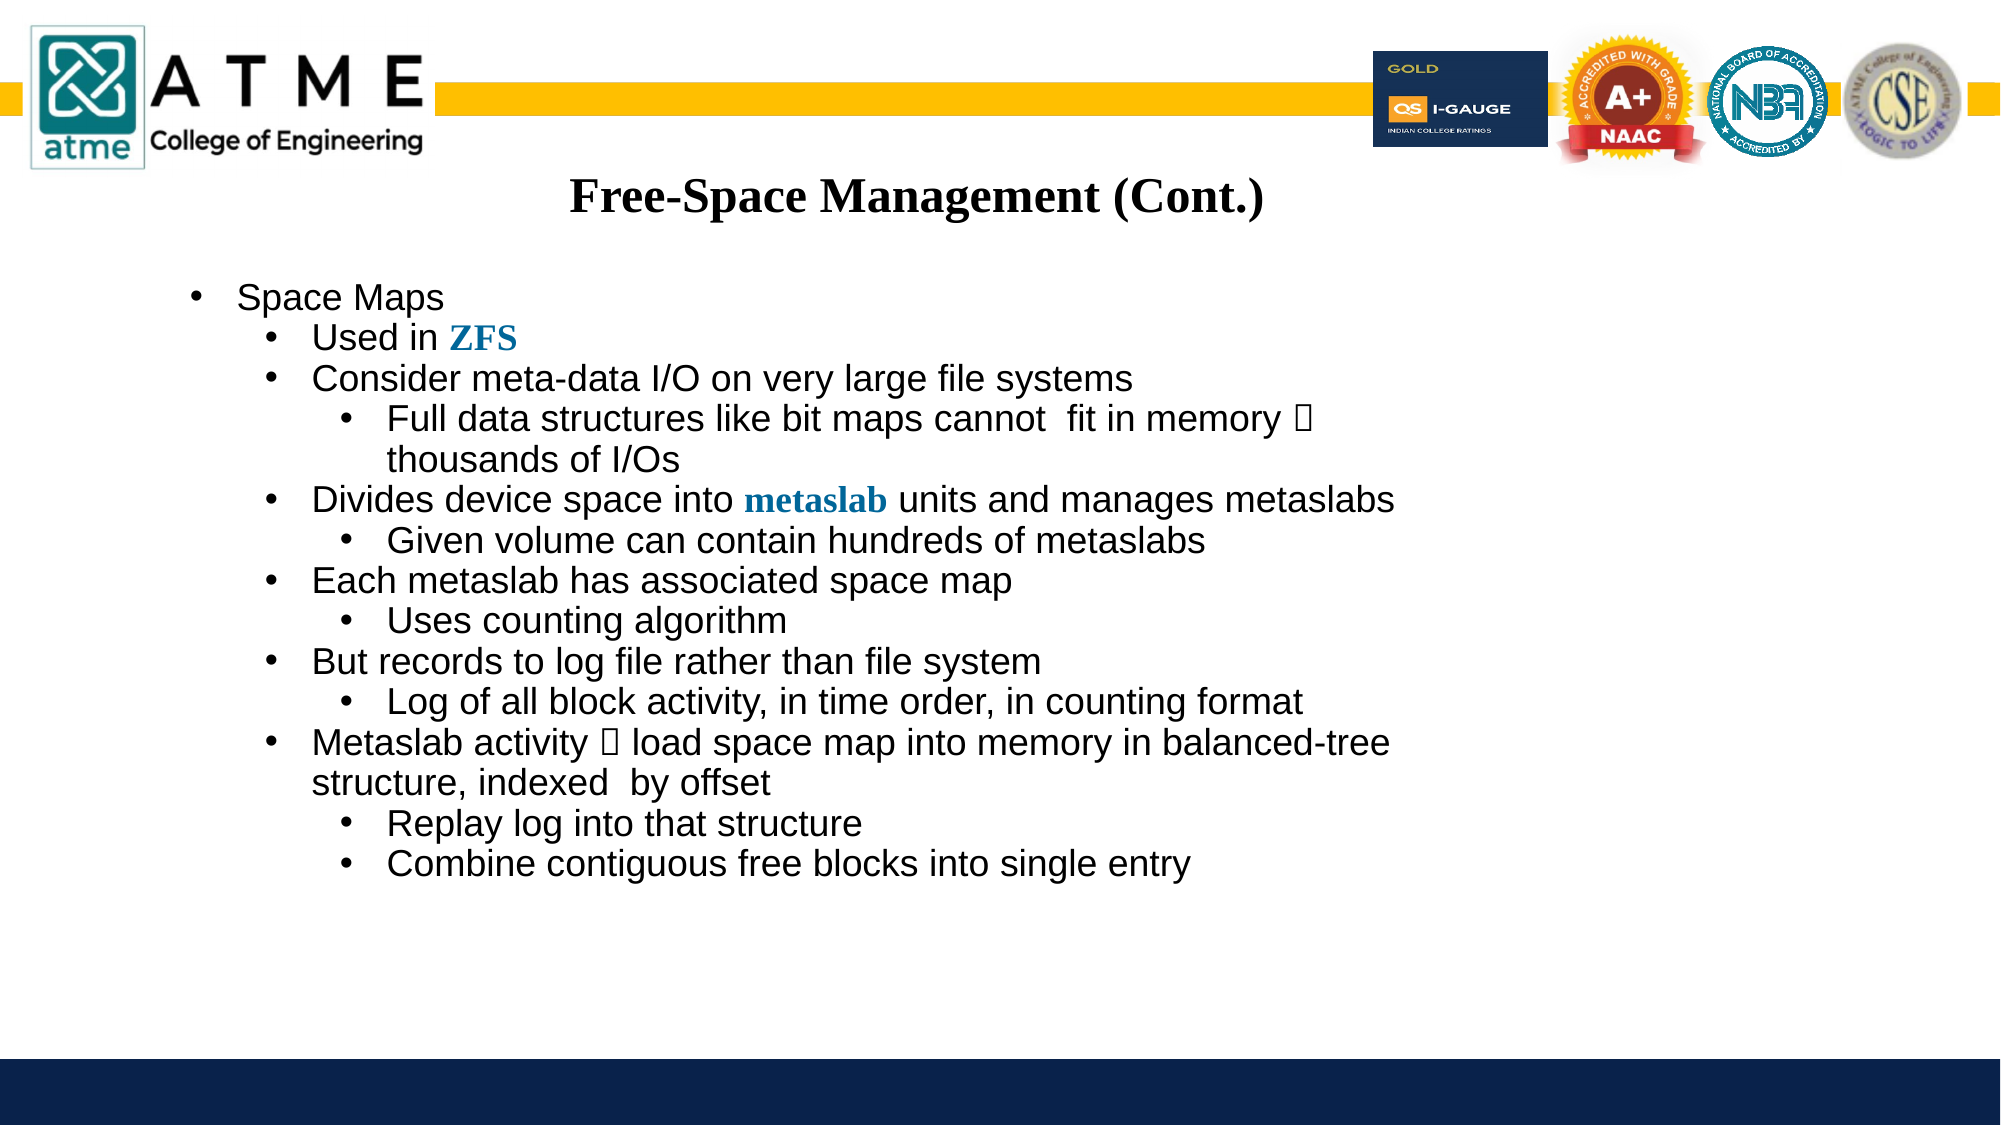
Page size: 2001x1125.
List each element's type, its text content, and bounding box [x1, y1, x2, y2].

picture [22, 15, 435, 178]
picture [0, 1059, 2001, 1125]
picture [1373, 20, 1828, 154]
title Free-Space Management (Cont.) [554, 154, 1905, 250]
list Space Maps Used in ZFS Consider meta-data I/O on very large file systems Full data structures like bit maps cannot fit in memory  thousands of I/Os Divides device space into metaslab units and manages metaslabs Given volume can contain hundreds of metaslabs Each metaslab has associated space map Uses counting algorithm But records to log file rather than file system Log of all block activity, in time order, in counting format Metaslab activity  load space map into memory in balanced-tree structure, indexed by offset Replay log into that structure Combine contiguous free blocks into single entry [174, 270, 1432, 1098]
picture [1840, 26, 1968, 176]
